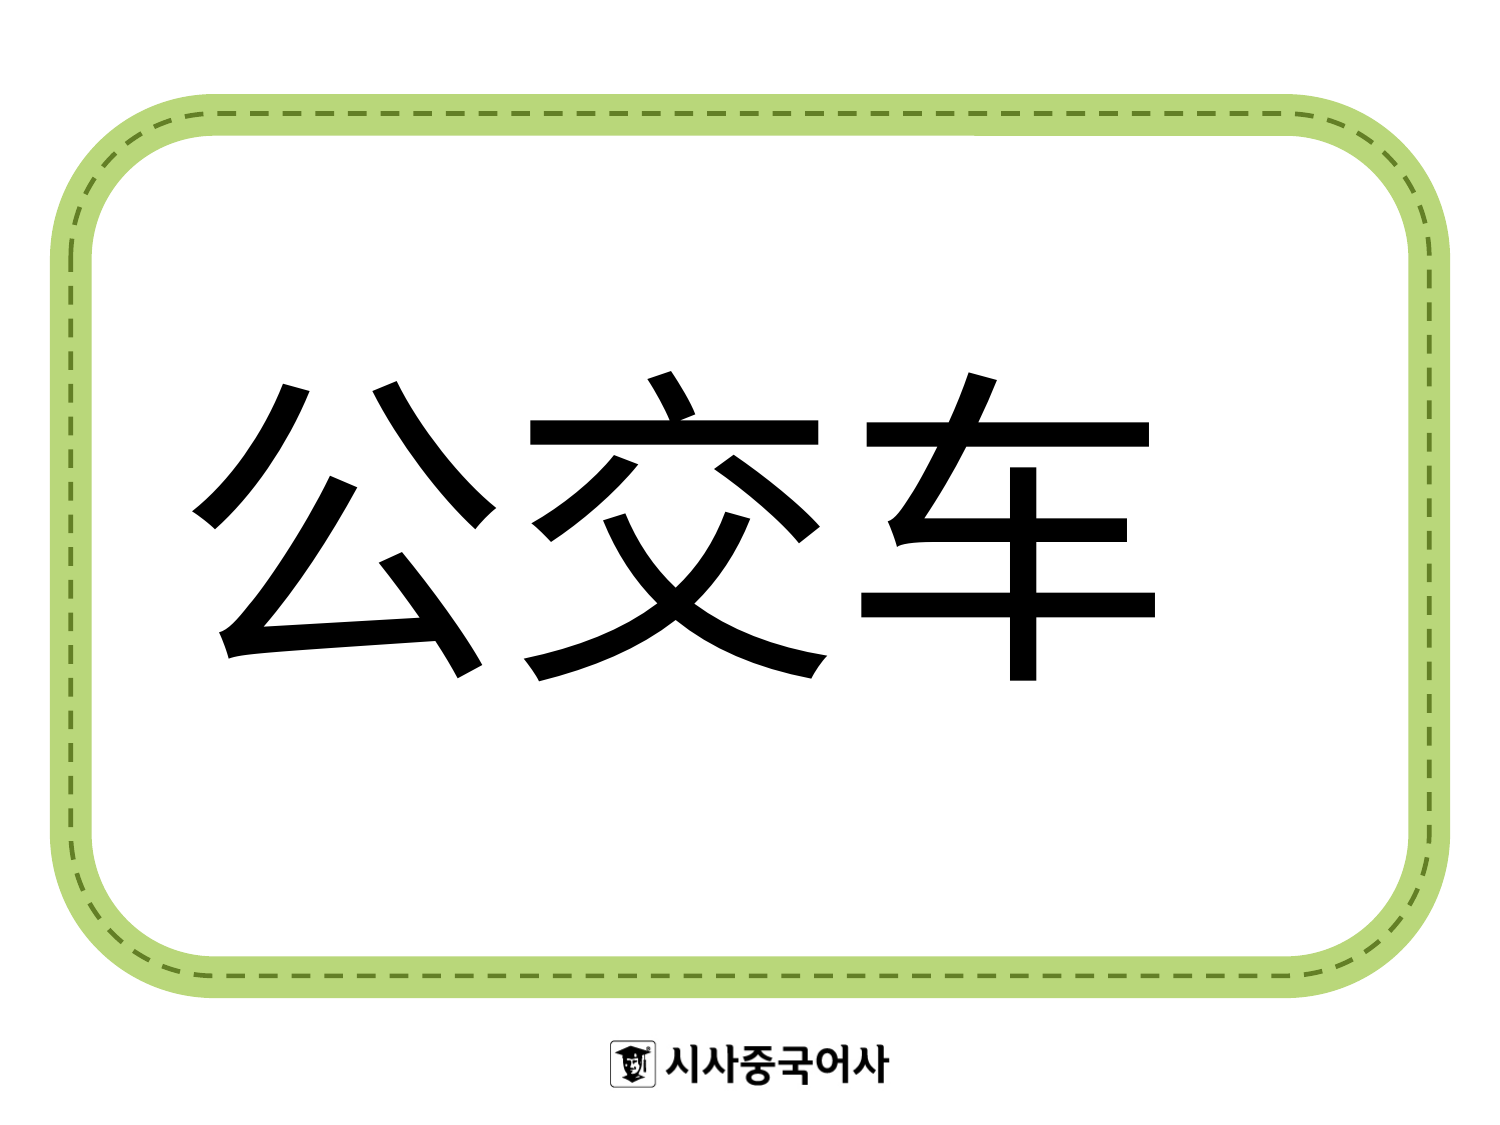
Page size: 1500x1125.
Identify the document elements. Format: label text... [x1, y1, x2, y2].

text_box 公交车 [145, 189, 1354, 853]
picture [602, 1034, 898, 1094]
